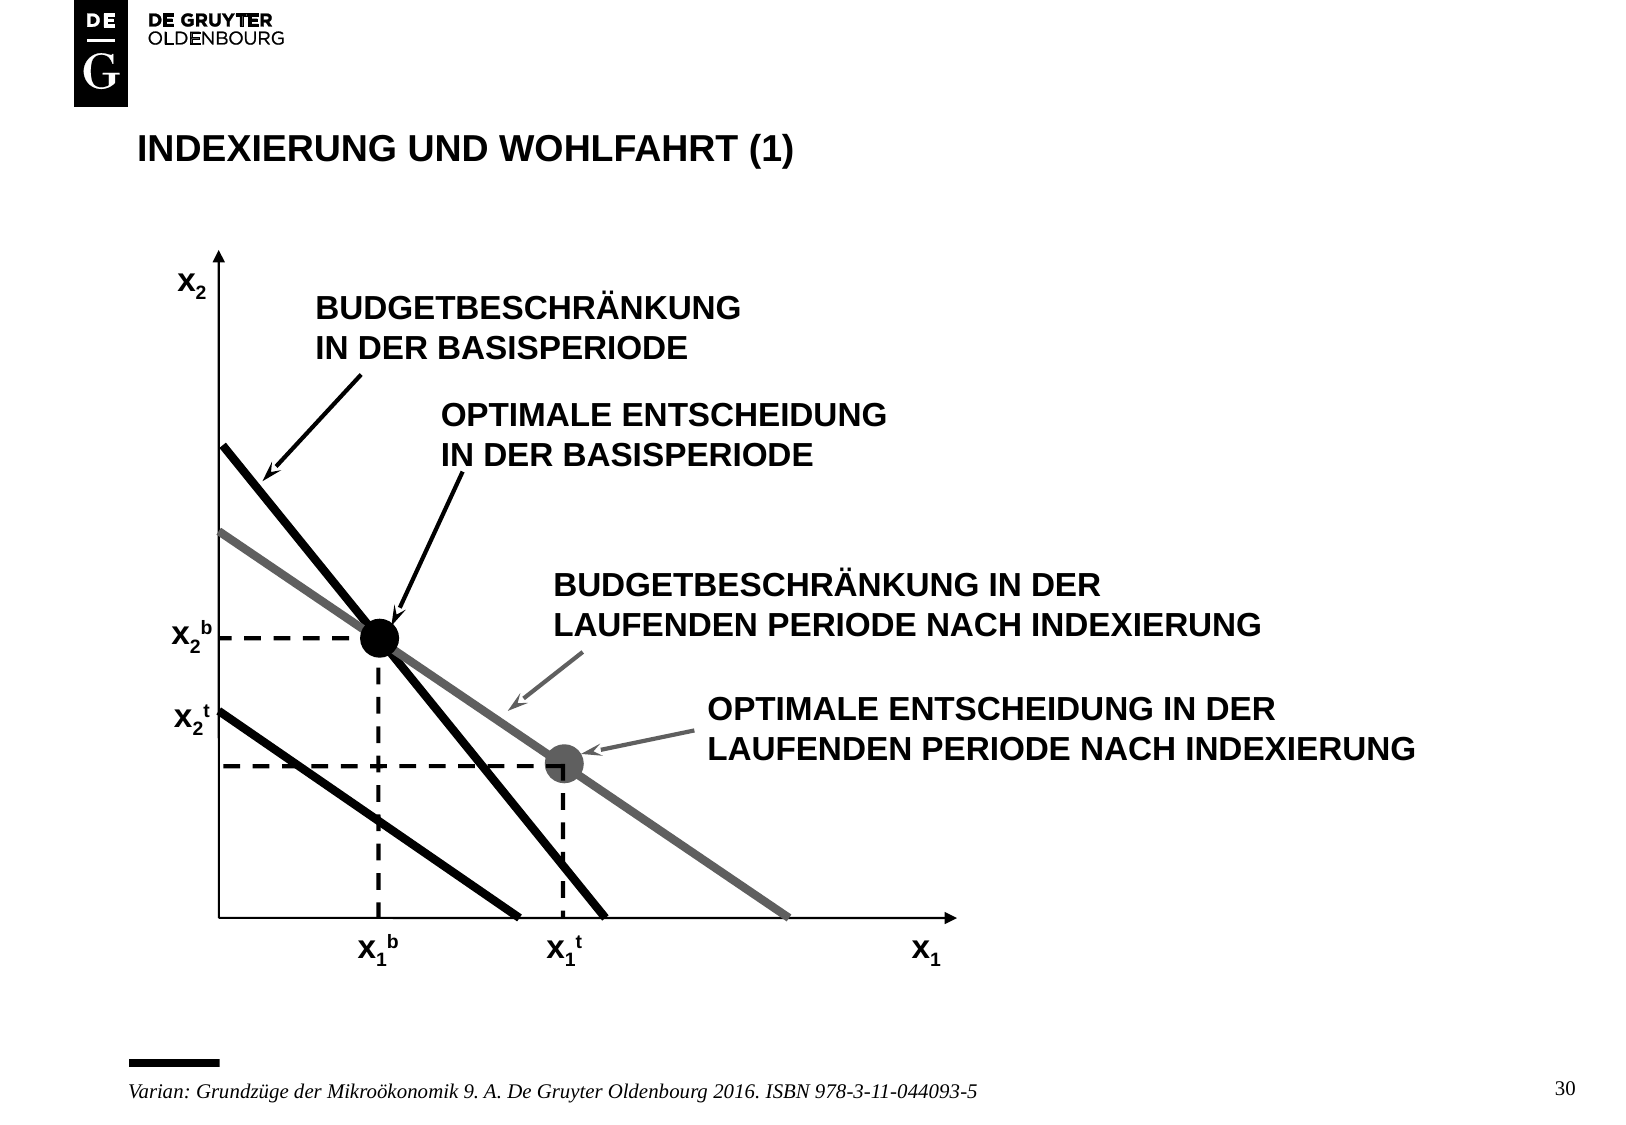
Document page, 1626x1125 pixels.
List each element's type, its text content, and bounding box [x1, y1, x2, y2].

slide_number 30 [1554, 1074, 1614, 1104]
title Indexierung und wohlfahrt (1) [137, 123, 1564, 184]
list [129, 224, 1556, 1018]
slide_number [128, 1077, 1539, 1108]
